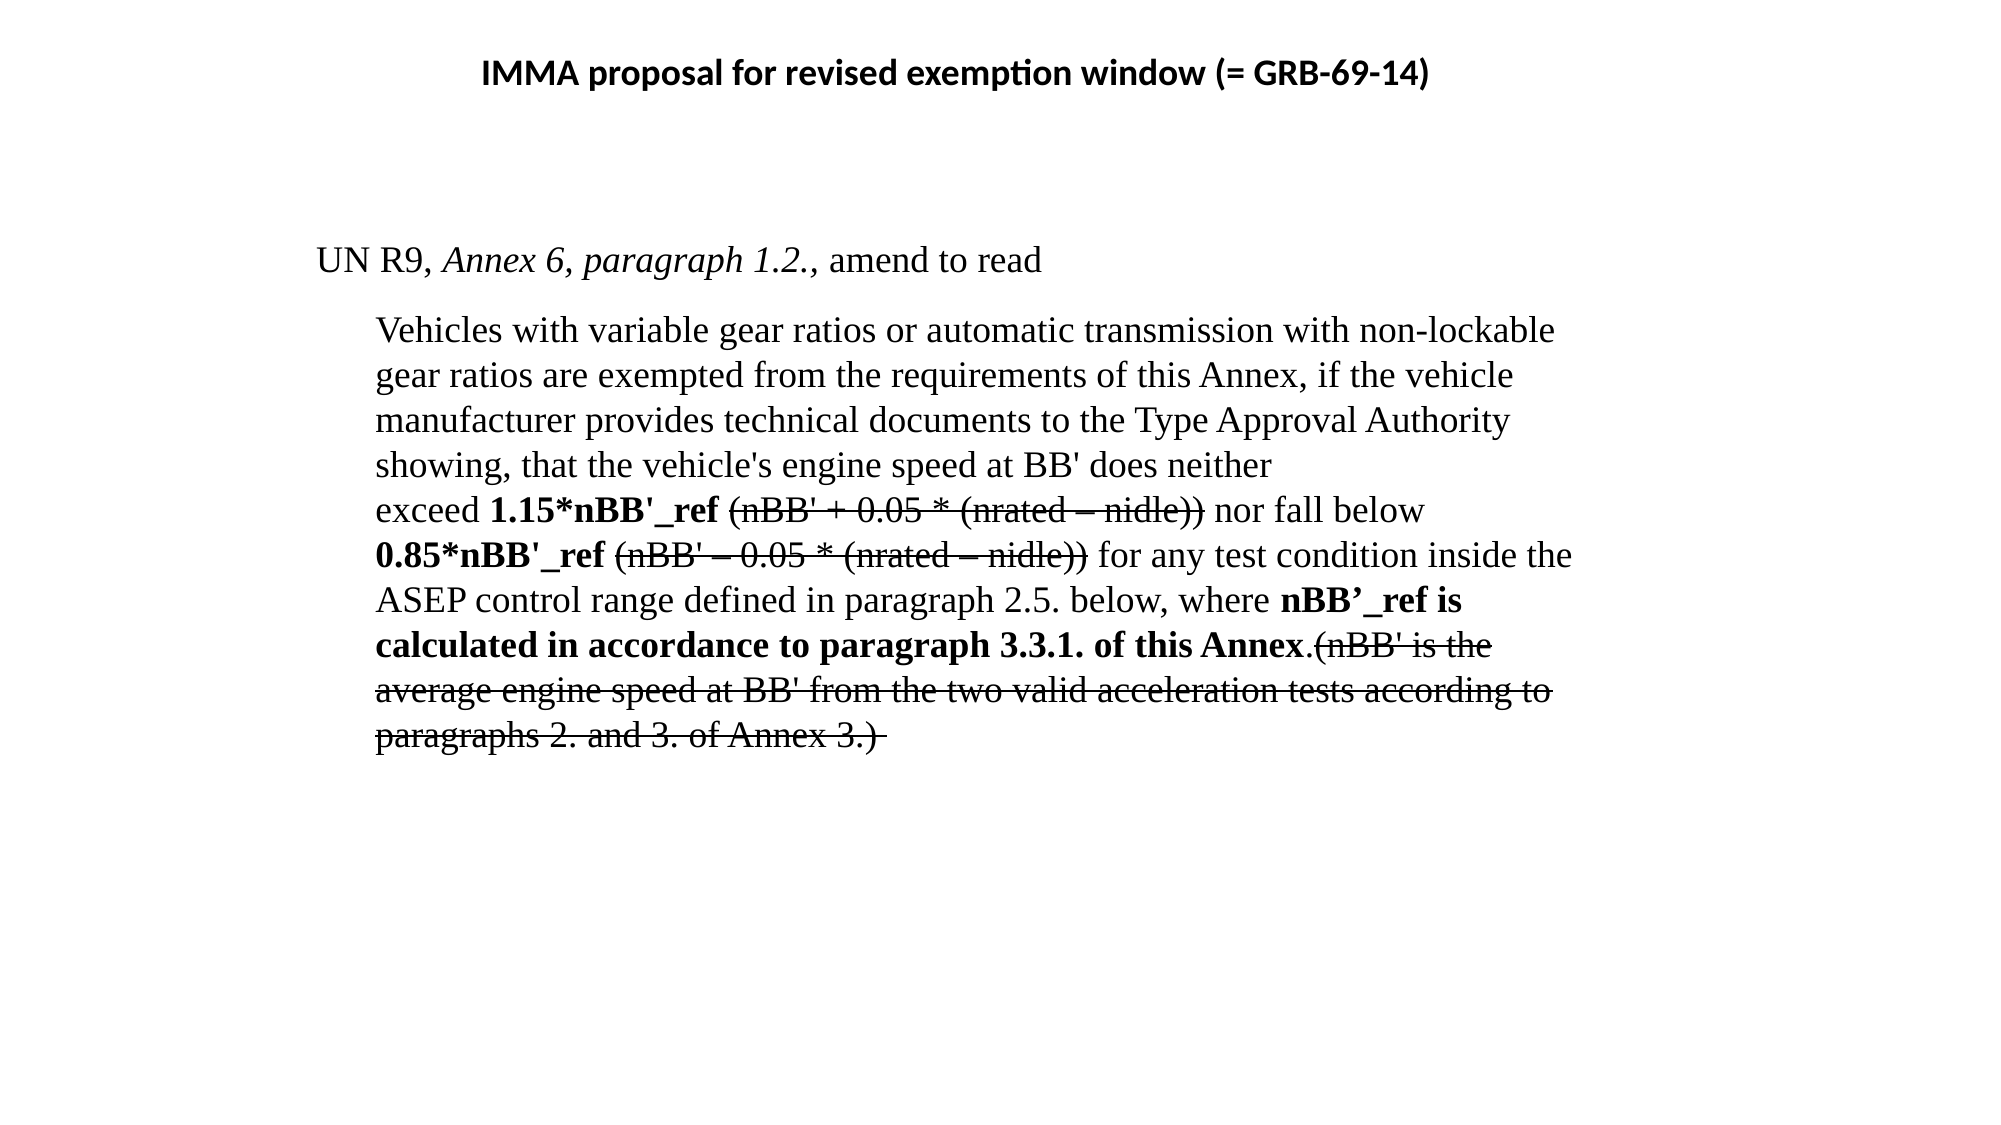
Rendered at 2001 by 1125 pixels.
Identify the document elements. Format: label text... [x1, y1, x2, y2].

text_box UN R9, Annex 6, paragraph 1.2., amend to read Vehicles with variable gear ratios or automatic transmission with non-lockable gear ratios are exempted from the requirements of this Annex, if the vehicle manufacturer provides technical documents to the Type Approval Authority showing, that the vehicle's engine speed at BB' does neither exceed 1.15*nBB'_ref (nBB' + 0.05 * (nrated – nidle)) nor fall below 0.85*nBB'_ref (nBB' – 0.05 * (nrated – nidle)) for any test condition inside the ASEP control range defined in paragraph 2.5. below, where nBB’_ref is calculated in accordance to paragraph 3.3.1. of this Annex.(nBB' is the average engine speed at BB' from the two valid acceleration tests according to paragraphs 2. and 3. of Annex 3.) [242, 247, 1627, 762]
text_box IMMA proposal for revised exemption window (= GRB-69-14) [466, 40, 1447, 101]
